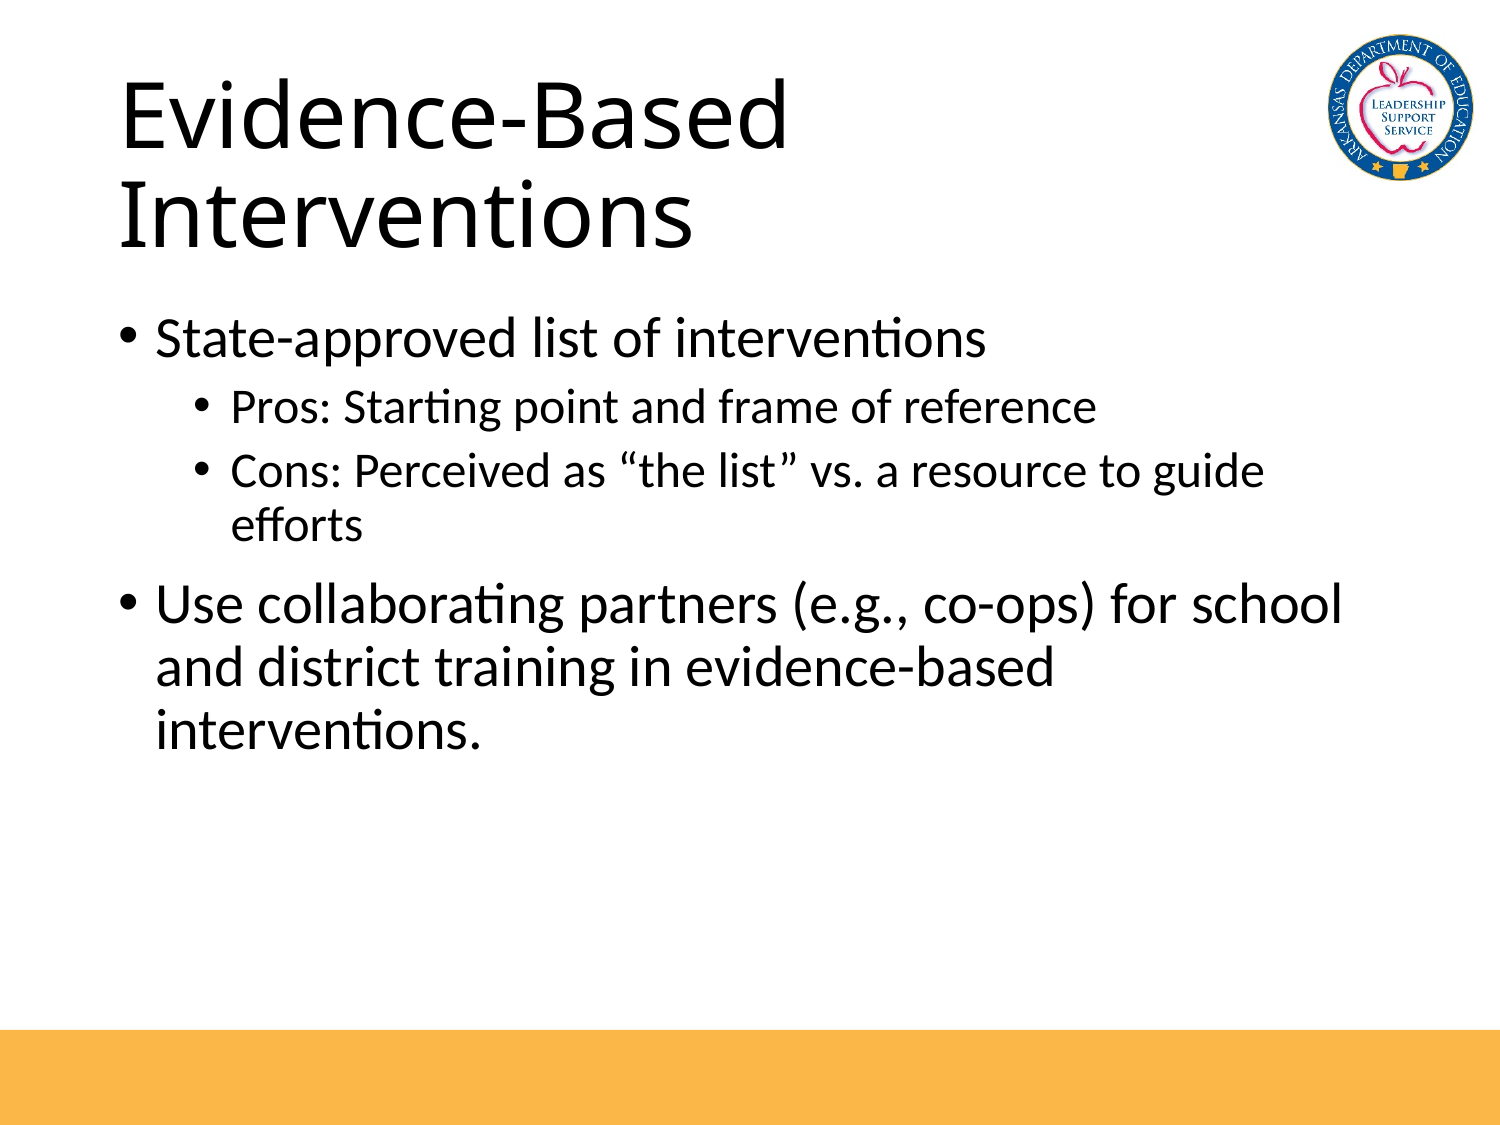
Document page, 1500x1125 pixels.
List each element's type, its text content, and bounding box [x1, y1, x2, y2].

picture [1327, 34, 1478, 181]
list State-approved list of interventions Pros: Starting point and frame of reference Cons: Perceived as “the list” vs. a resource to guide efforts Use collaborating partners (e.g., co-ops) for school and district training in evidence-based interventions. [103, 299, 1397, 1014]
title Evidence-Based Interventions [103, 59, 1397, 278]
